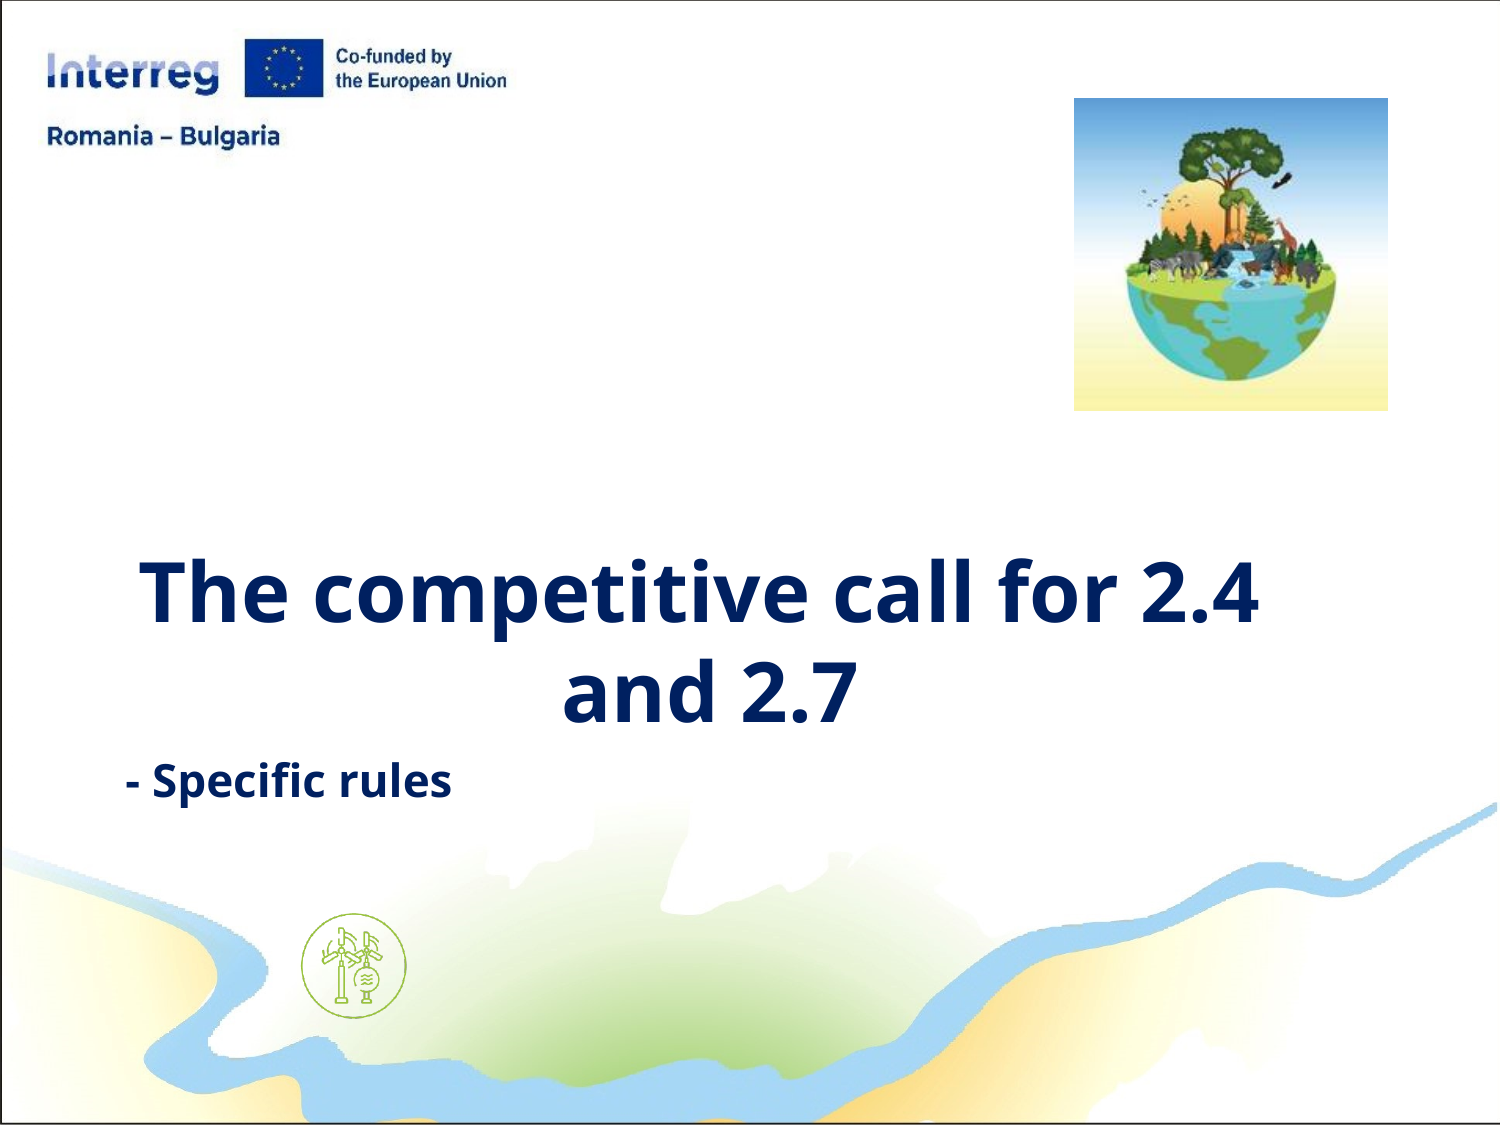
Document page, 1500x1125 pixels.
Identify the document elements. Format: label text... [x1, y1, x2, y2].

picture [299, 912, 407, 1020]
picture [0, 0, 1500, 1125]
list The competitive call for 2.4 and 2.7 - Specific rules [110, 337, 1311, 1125]
